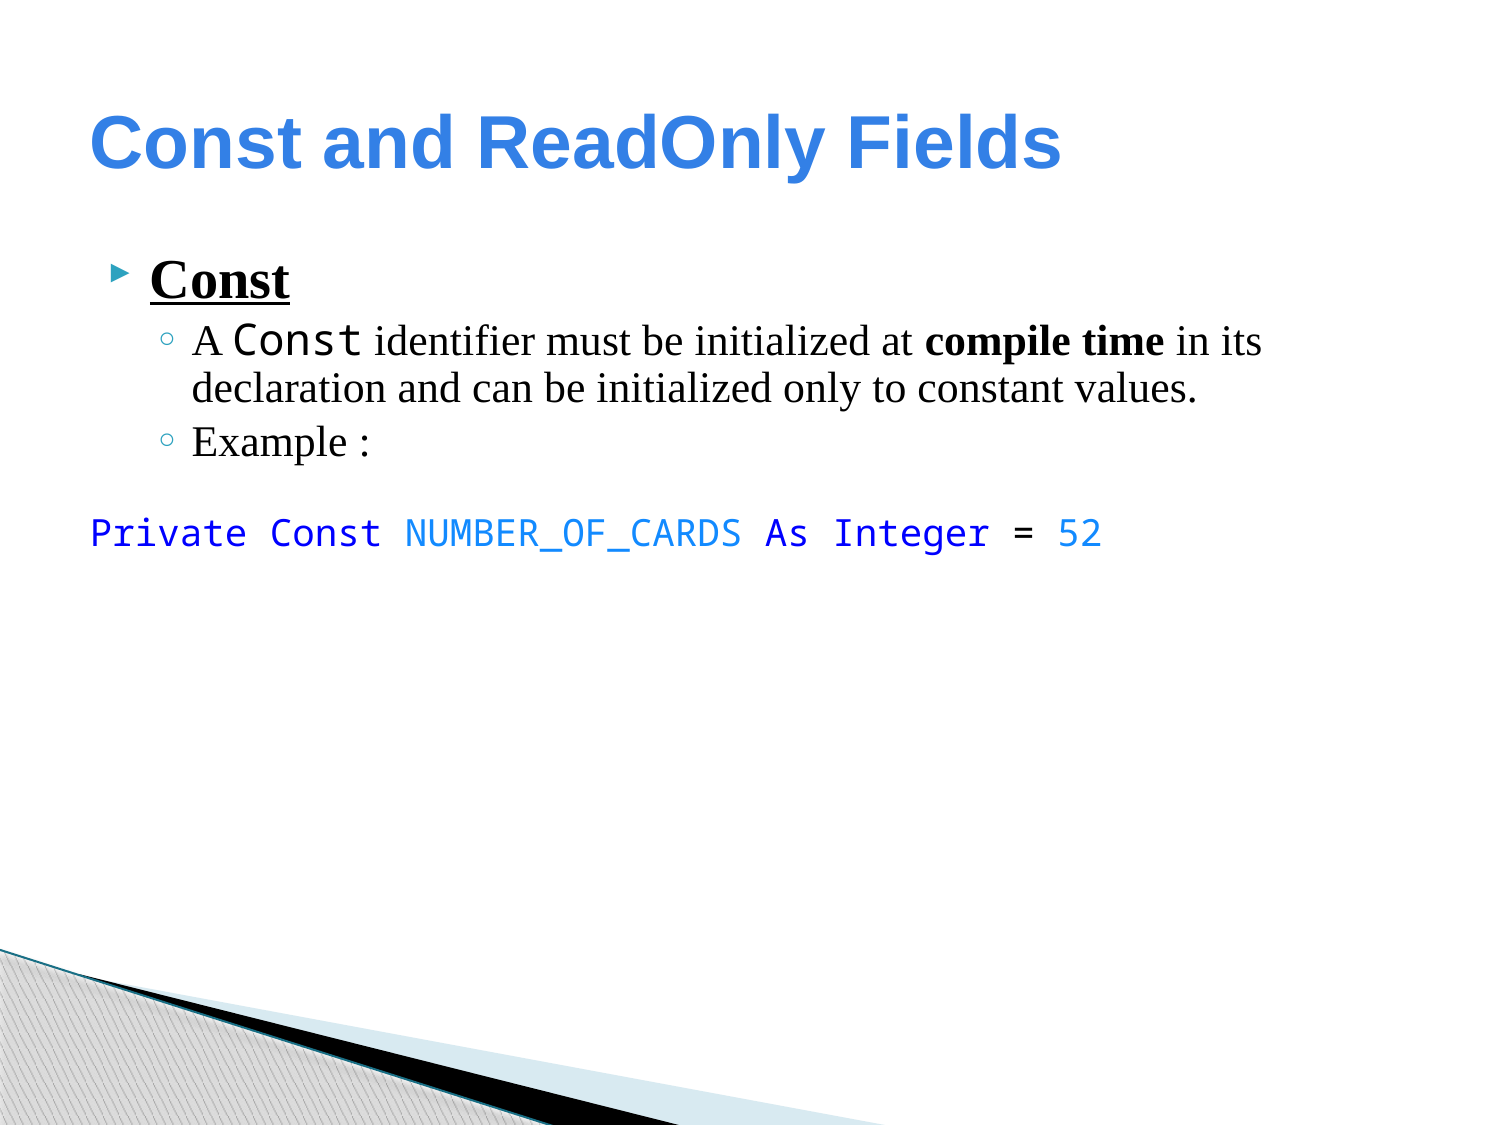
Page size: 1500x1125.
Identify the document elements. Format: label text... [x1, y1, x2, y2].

title Const and ReadOnly Fields [75, 45, 1425, 233]
list Const A Const identifier must be initialized at compile time in its declaration and can be initialized only to constant values. Example : Private Const NUMBER_OF_CARDS As Integer = 52 [75, 243, 1425, 986]
